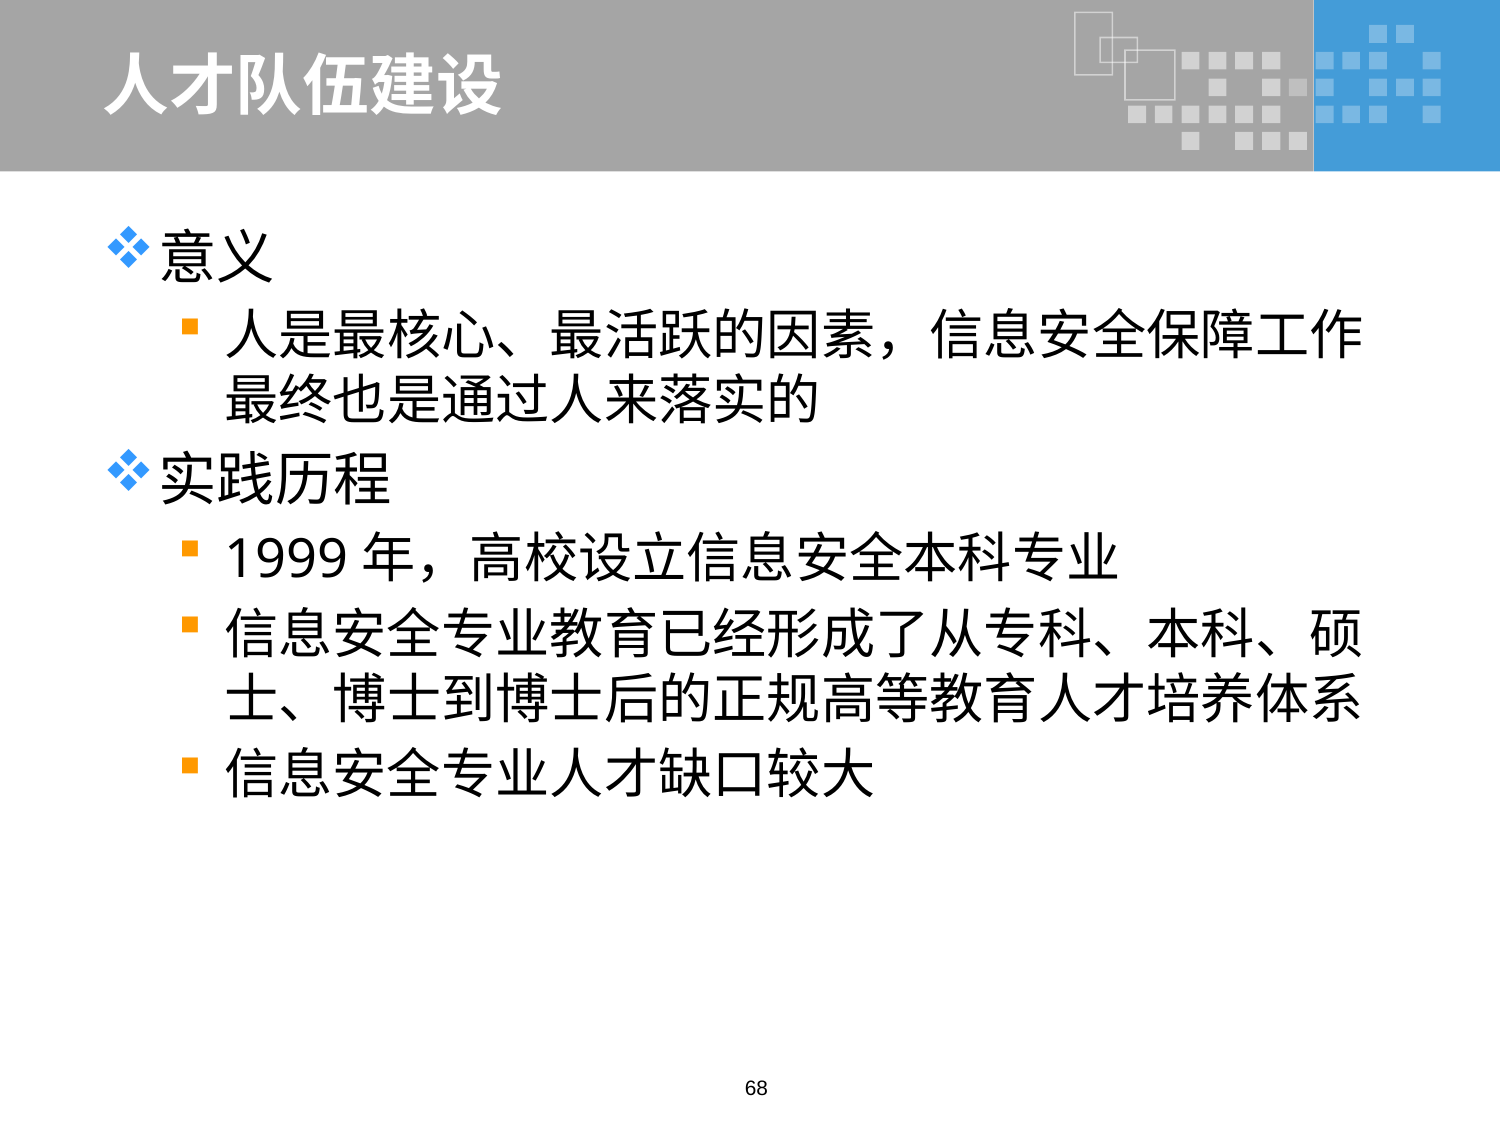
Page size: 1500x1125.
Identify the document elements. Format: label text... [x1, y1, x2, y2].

list 意义 人是最核心、最活跃的因素，信息安全保障工作最终也是通过人来落实的 实践历程 1999年，高校设立信息安全本科专业 信息安全专业教育已经形成了从专科、本科、硕士、博士到博士后的正规高等教育人才培养体系 信息安全专业人才缺口较大 [87, 212, 1432, 1050]
title 人才队伍建设 [87, 42, 1252, 123]
slide_number 68 [687, 1066, 826, 1111]
